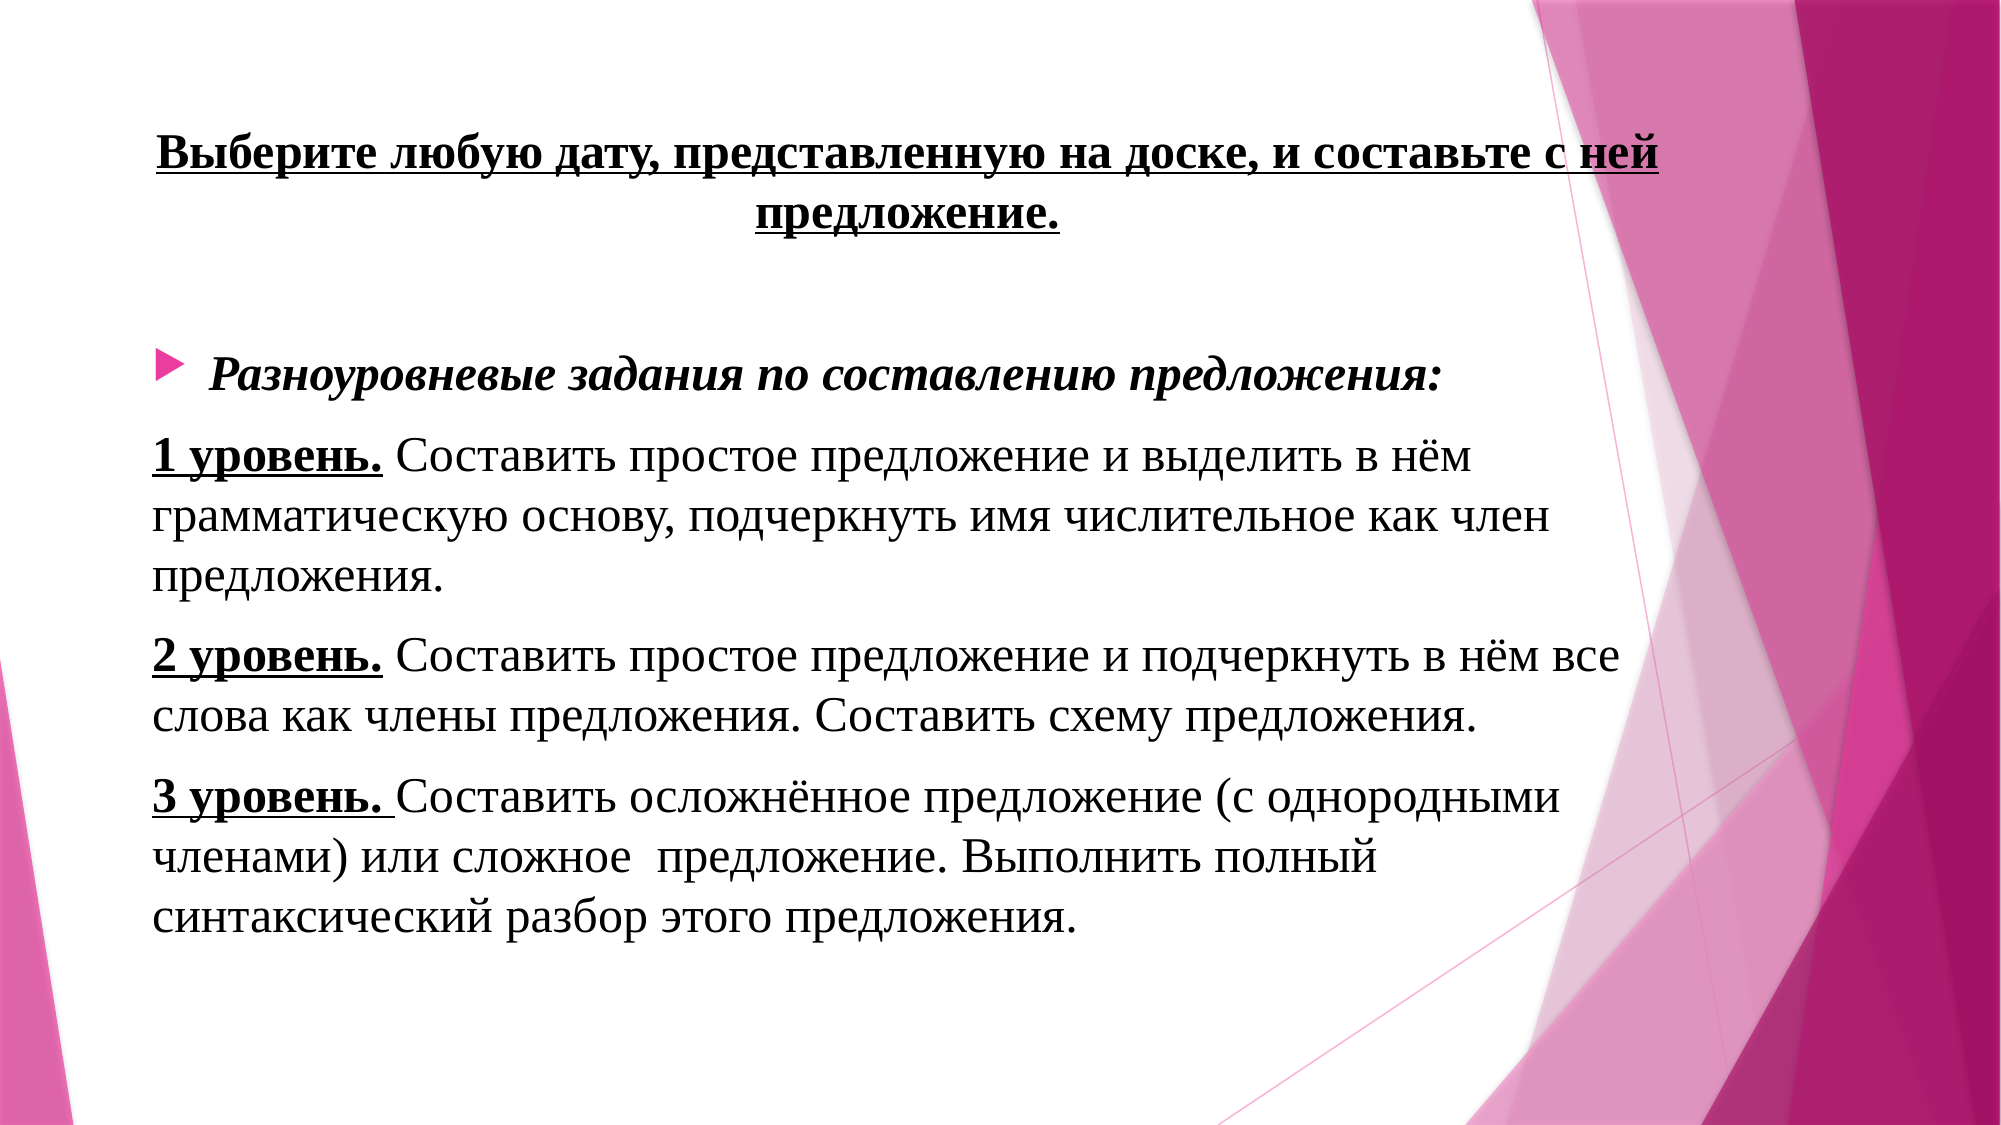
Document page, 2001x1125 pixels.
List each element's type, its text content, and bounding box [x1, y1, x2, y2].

list Выберите любую дату, представленную на доске, и составьте с ней предложение. Разноуровневые задания по составлению предложения: 1 уровень. Составить простое предложение и выделить в нём грамматическую основу, подчеркнуть имя числительное как член предложения. 2 уровень. Составить простое предложение и подчеркнуть в нём все слова как члены предложения. Составить схему предложения. 3 уровень. Составить осложнённое предложение (с однородными членами) или сложное предложение. Выполнить полный синтаксический разбор этого предложения. [137, 110, 1679, 1057]
